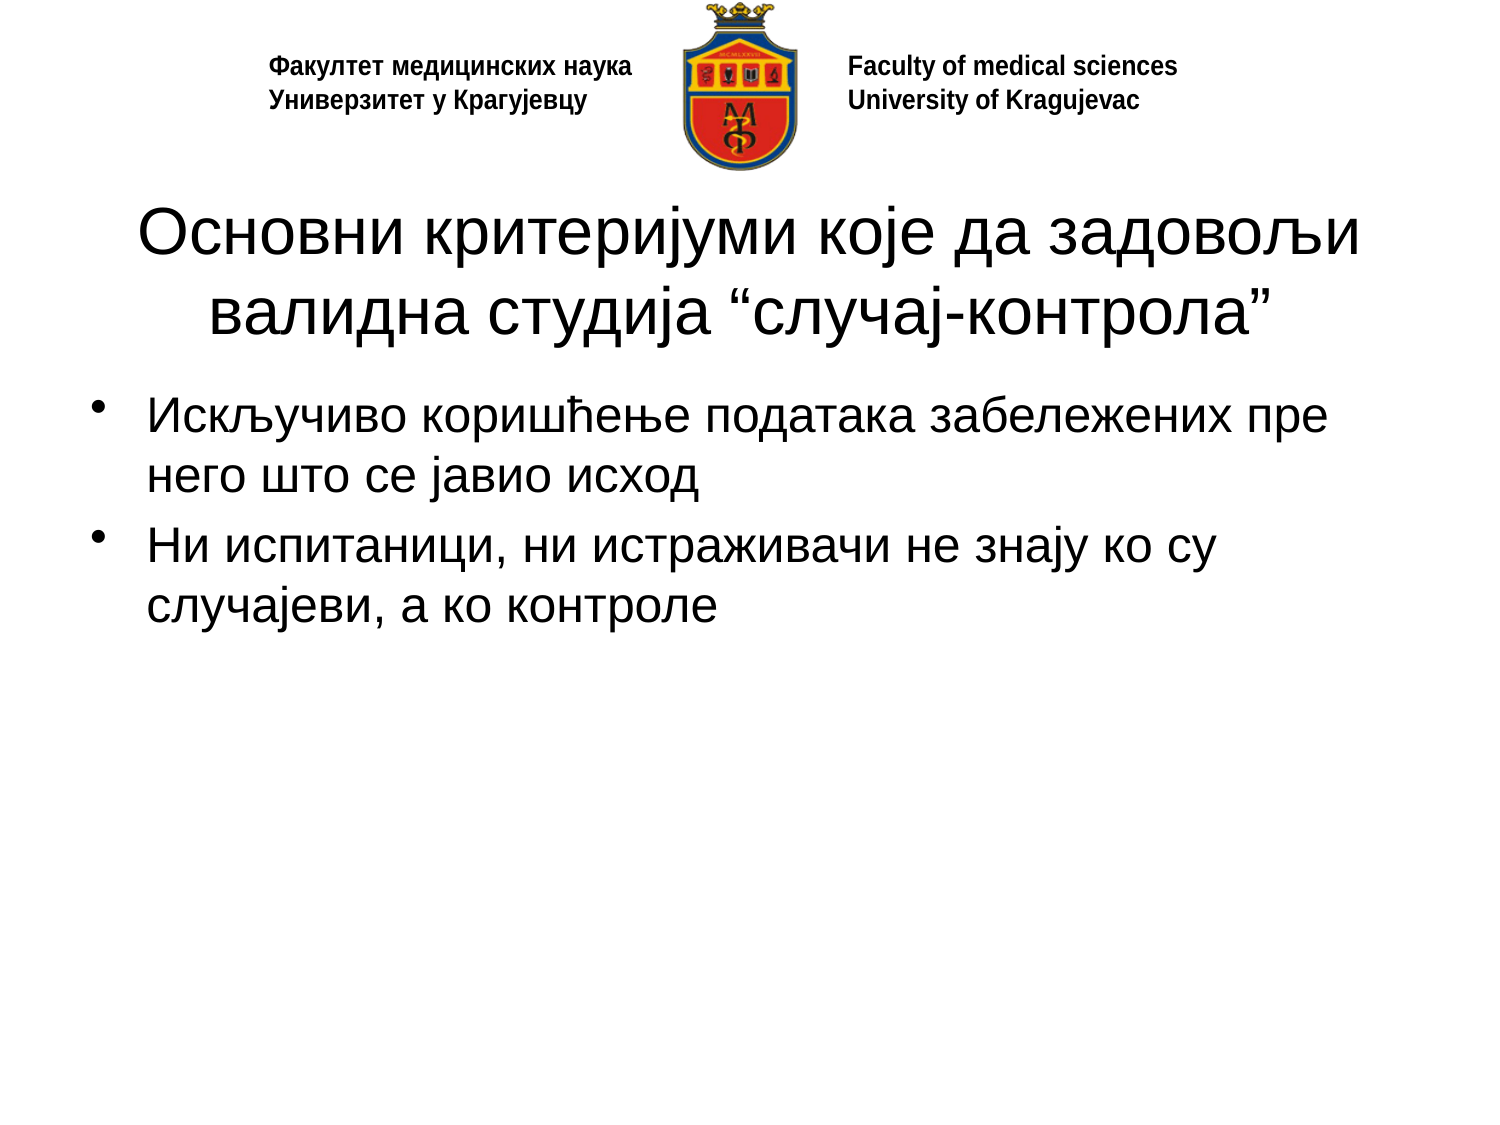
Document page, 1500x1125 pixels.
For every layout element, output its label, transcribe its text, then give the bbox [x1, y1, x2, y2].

title Основни критеријуми које да задовољи валидна студија “случај-контрола” [74, 173, 1426, 362]
list Искључиво коришћење података забележених пре него што се јавио исход Ни испитаници, ни истраживачи не знају ко су случајеви, а ко контроле [74, 374, 1426, 1118]
